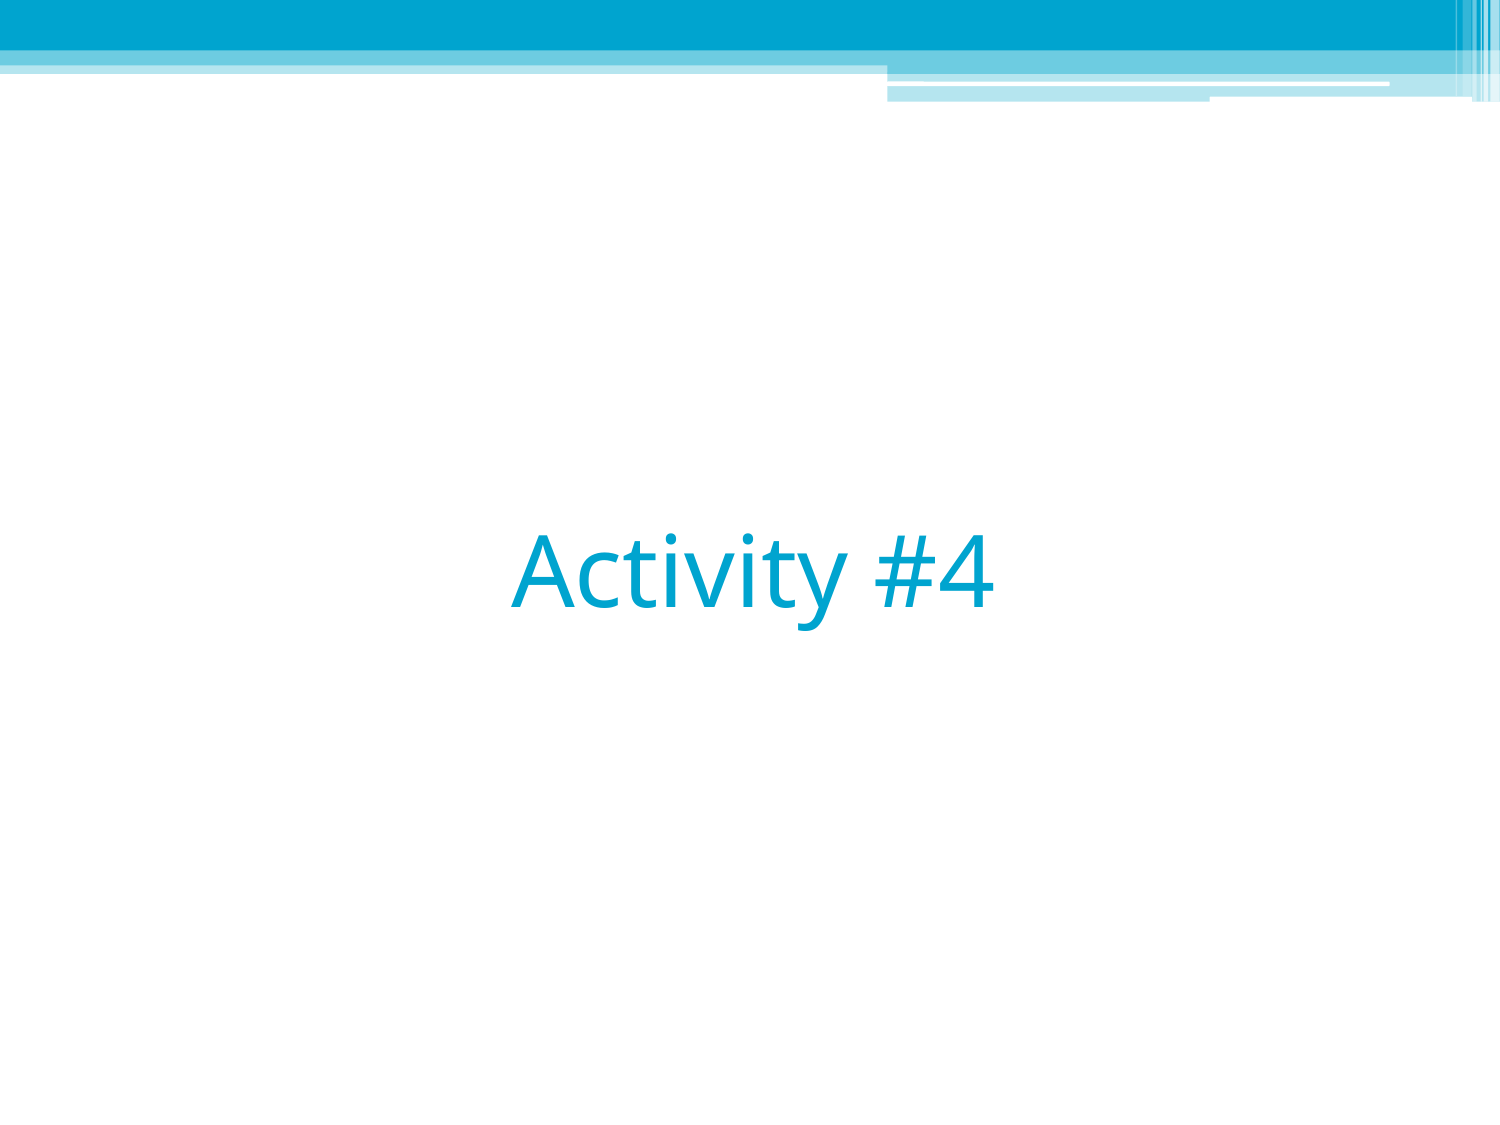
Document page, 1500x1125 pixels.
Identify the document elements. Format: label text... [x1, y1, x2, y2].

list Activity #4 [75, 500, 1425, 688]
